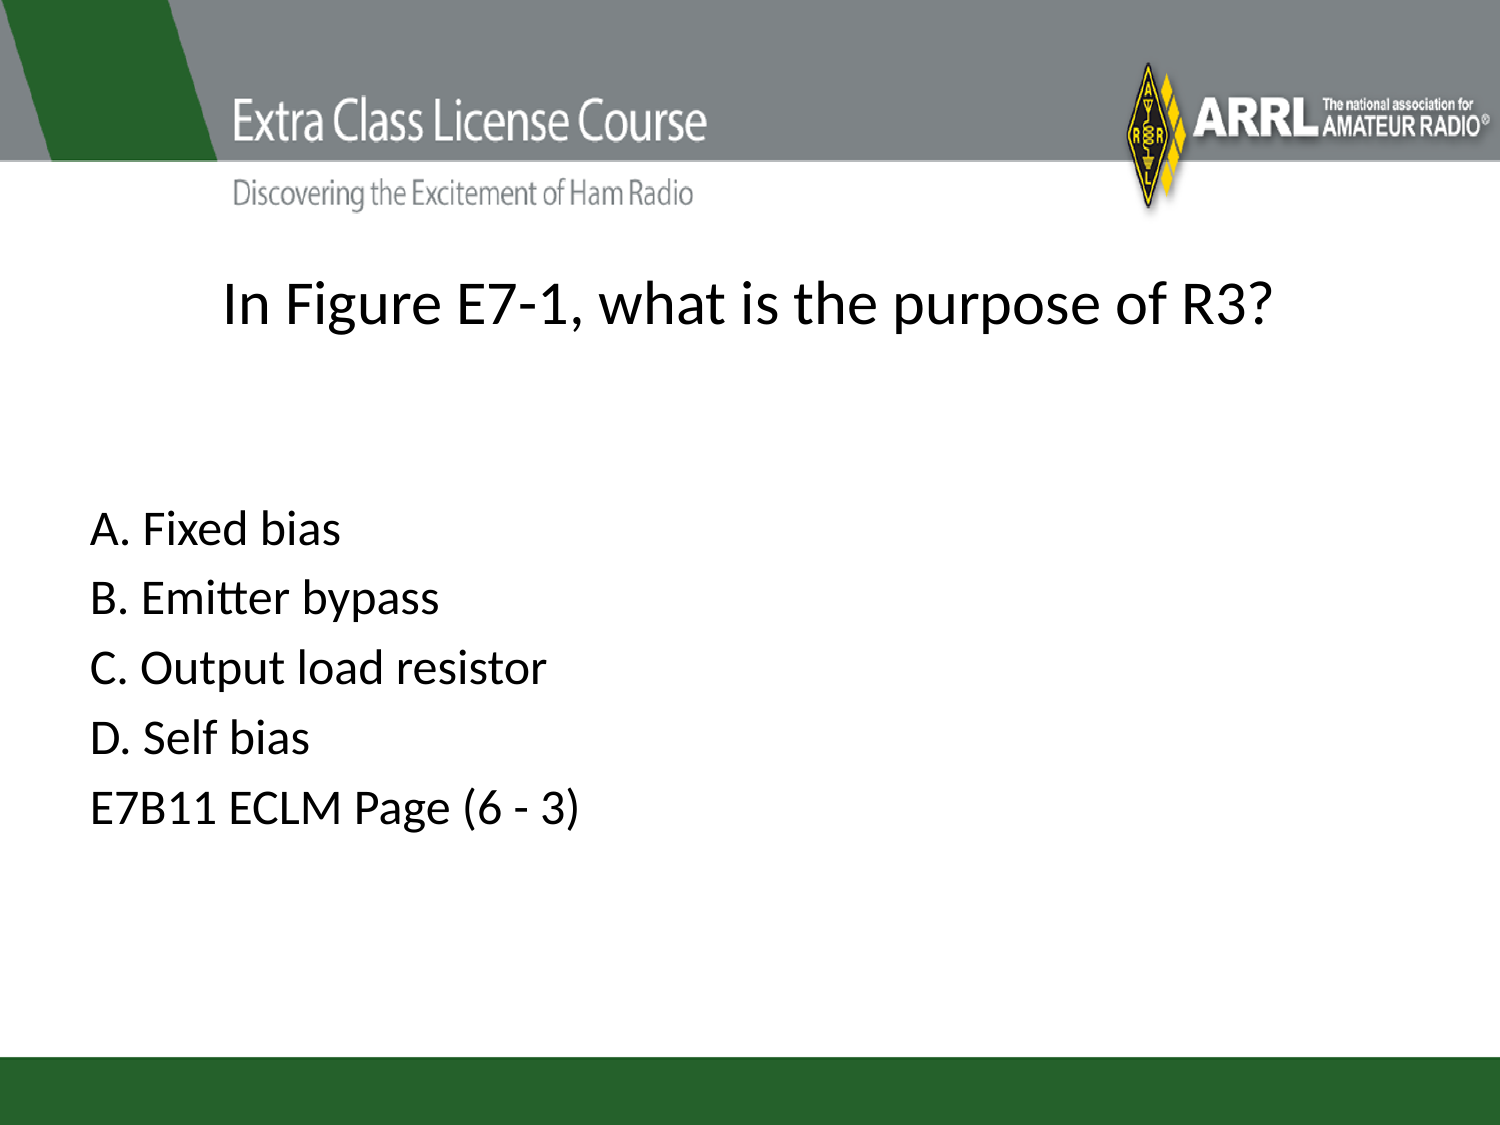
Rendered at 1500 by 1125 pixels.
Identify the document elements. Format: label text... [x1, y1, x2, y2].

list A. Fixed bias B. Emitter bypass C. Output load resistor D. Self bias E7B11 ECLM Page (6 - 3) [75, 487, 1425, 1005]
picture [0, 0, 1500, 1125]
title In Figure E7-1, what is the purpose of R3? [75, 254, 1425, 435]
